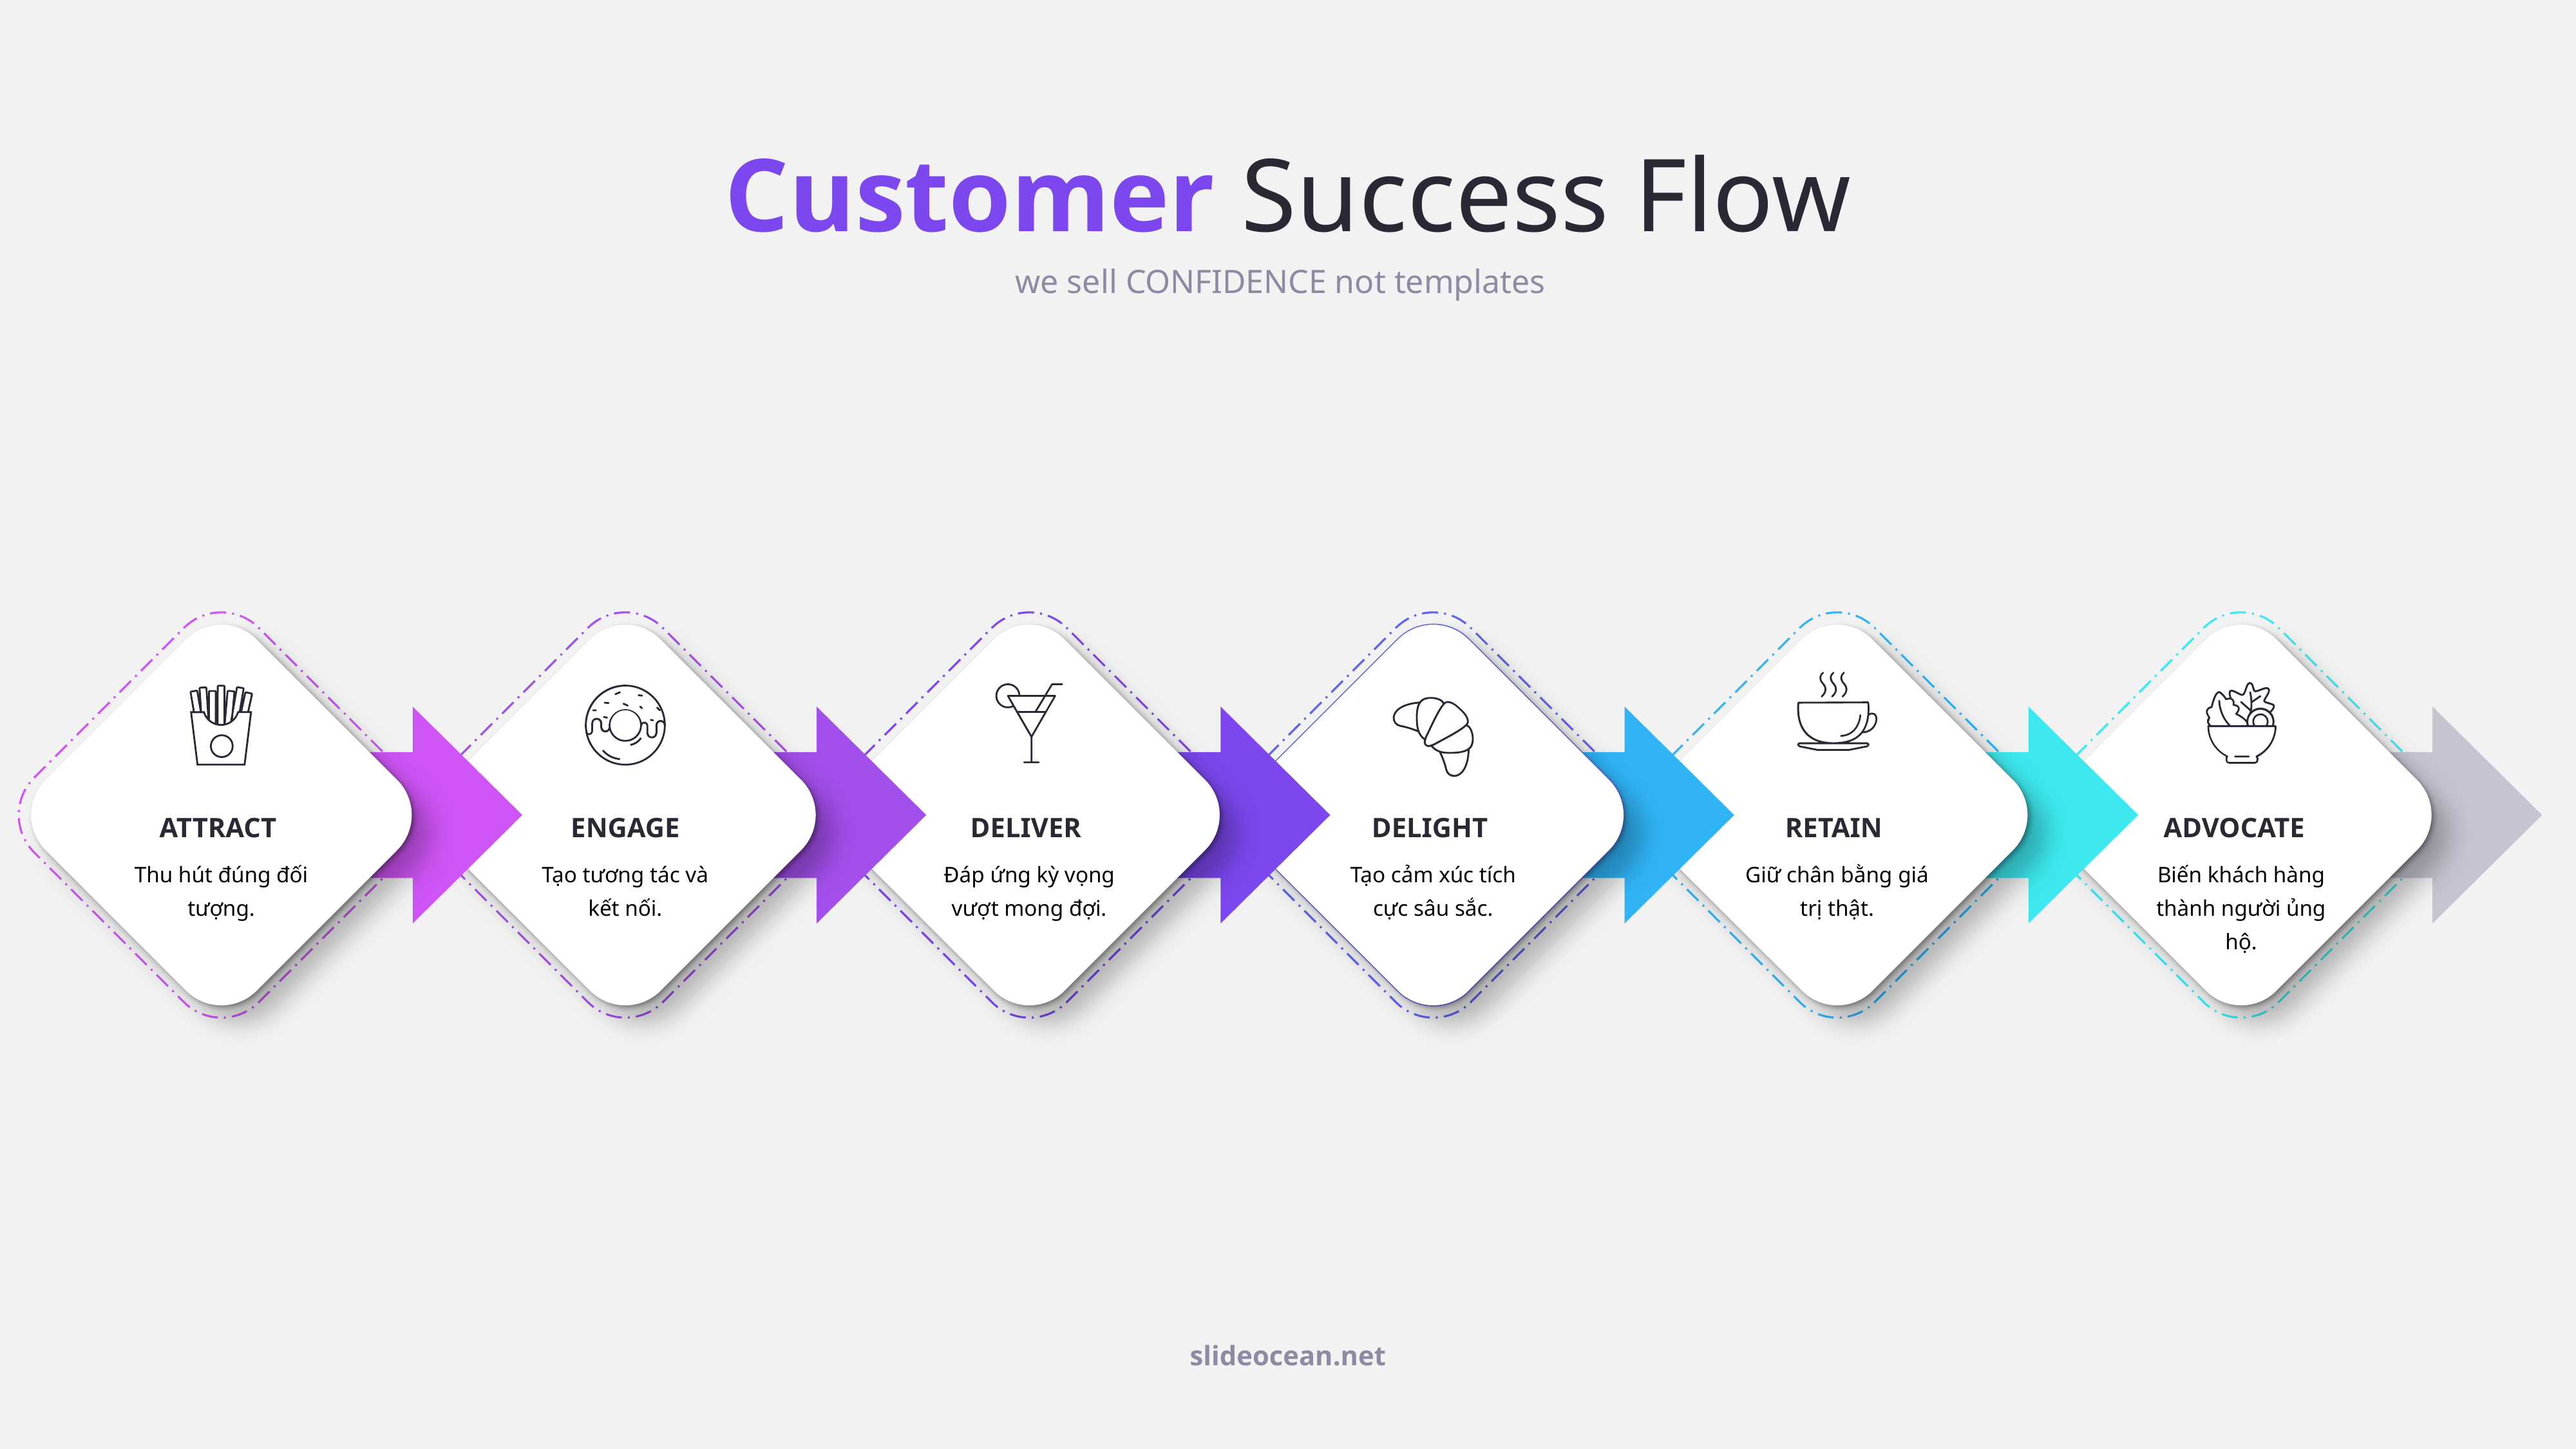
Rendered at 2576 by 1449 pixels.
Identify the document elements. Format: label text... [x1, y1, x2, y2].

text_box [122, 793, 321, 927]
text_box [927, 665, 1179, 965]
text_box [1735, 656, 2139, 974]
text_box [2139, 656, 2543, 974]
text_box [2152, 793, 2331, 961]
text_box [523, 656, 927, 974]
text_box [1735, 665, 1987, 965]
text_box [523, 665, 775, 965]
text_box slideocean.net [1180, 1334, 1396, 1376]
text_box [927, 656, 1331, 974]
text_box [62, 656, 523, 974]
text_box we sell CONFIDENCE not templates [1005, 257, 1556, 305]
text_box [2139, 665, 2391, 965]
text_box Customer Success Flow [715, 126, 1861, 257]
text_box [526, 793, 725, 927]
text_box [1331, 665, 1583, 965]
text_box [1331, 656, 1735, 974]
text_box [1738, 793, 1937, 927]
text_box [930, 793, 1129, 927]
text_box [71, 665, 371, 965]
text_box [1334, 793, 1533, 927]
